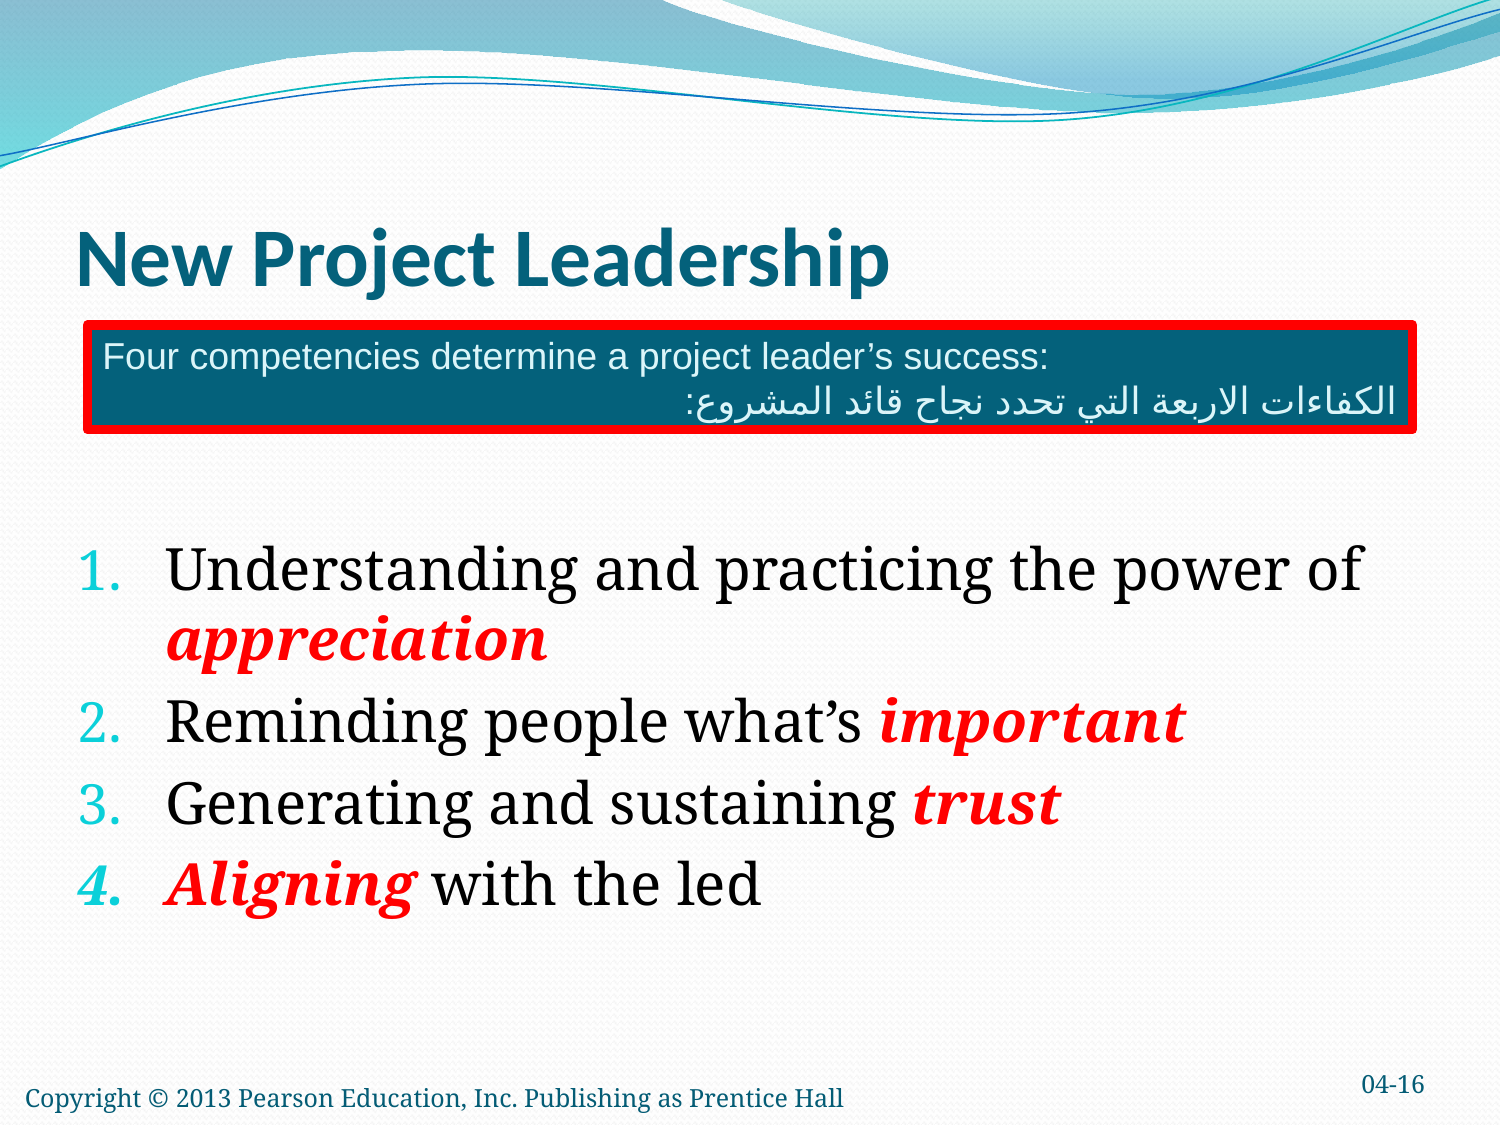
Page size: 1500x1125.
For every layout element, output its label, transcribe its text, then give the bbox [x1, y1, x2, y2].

text_box Four competencies determine a project leader’s success: الكفاءات الاربعة التي تحدد نجاح قائد المشروع: [87, 324, 1413, 430]
text_box Copyright © 2013 Pearson Education, Inc. Publishing as Prentice Hall [24, 1074, 988, 1113]
title New Project Leadership [74, 115, 1426, 304]
list Understanding and practicing the power of appreciation Reminding people what’s important Generating and sustaining trust Aligning with the led [62, 524, 1413, 946]
slide_number 04-16 [1299, 1042, 1425, 1103]
